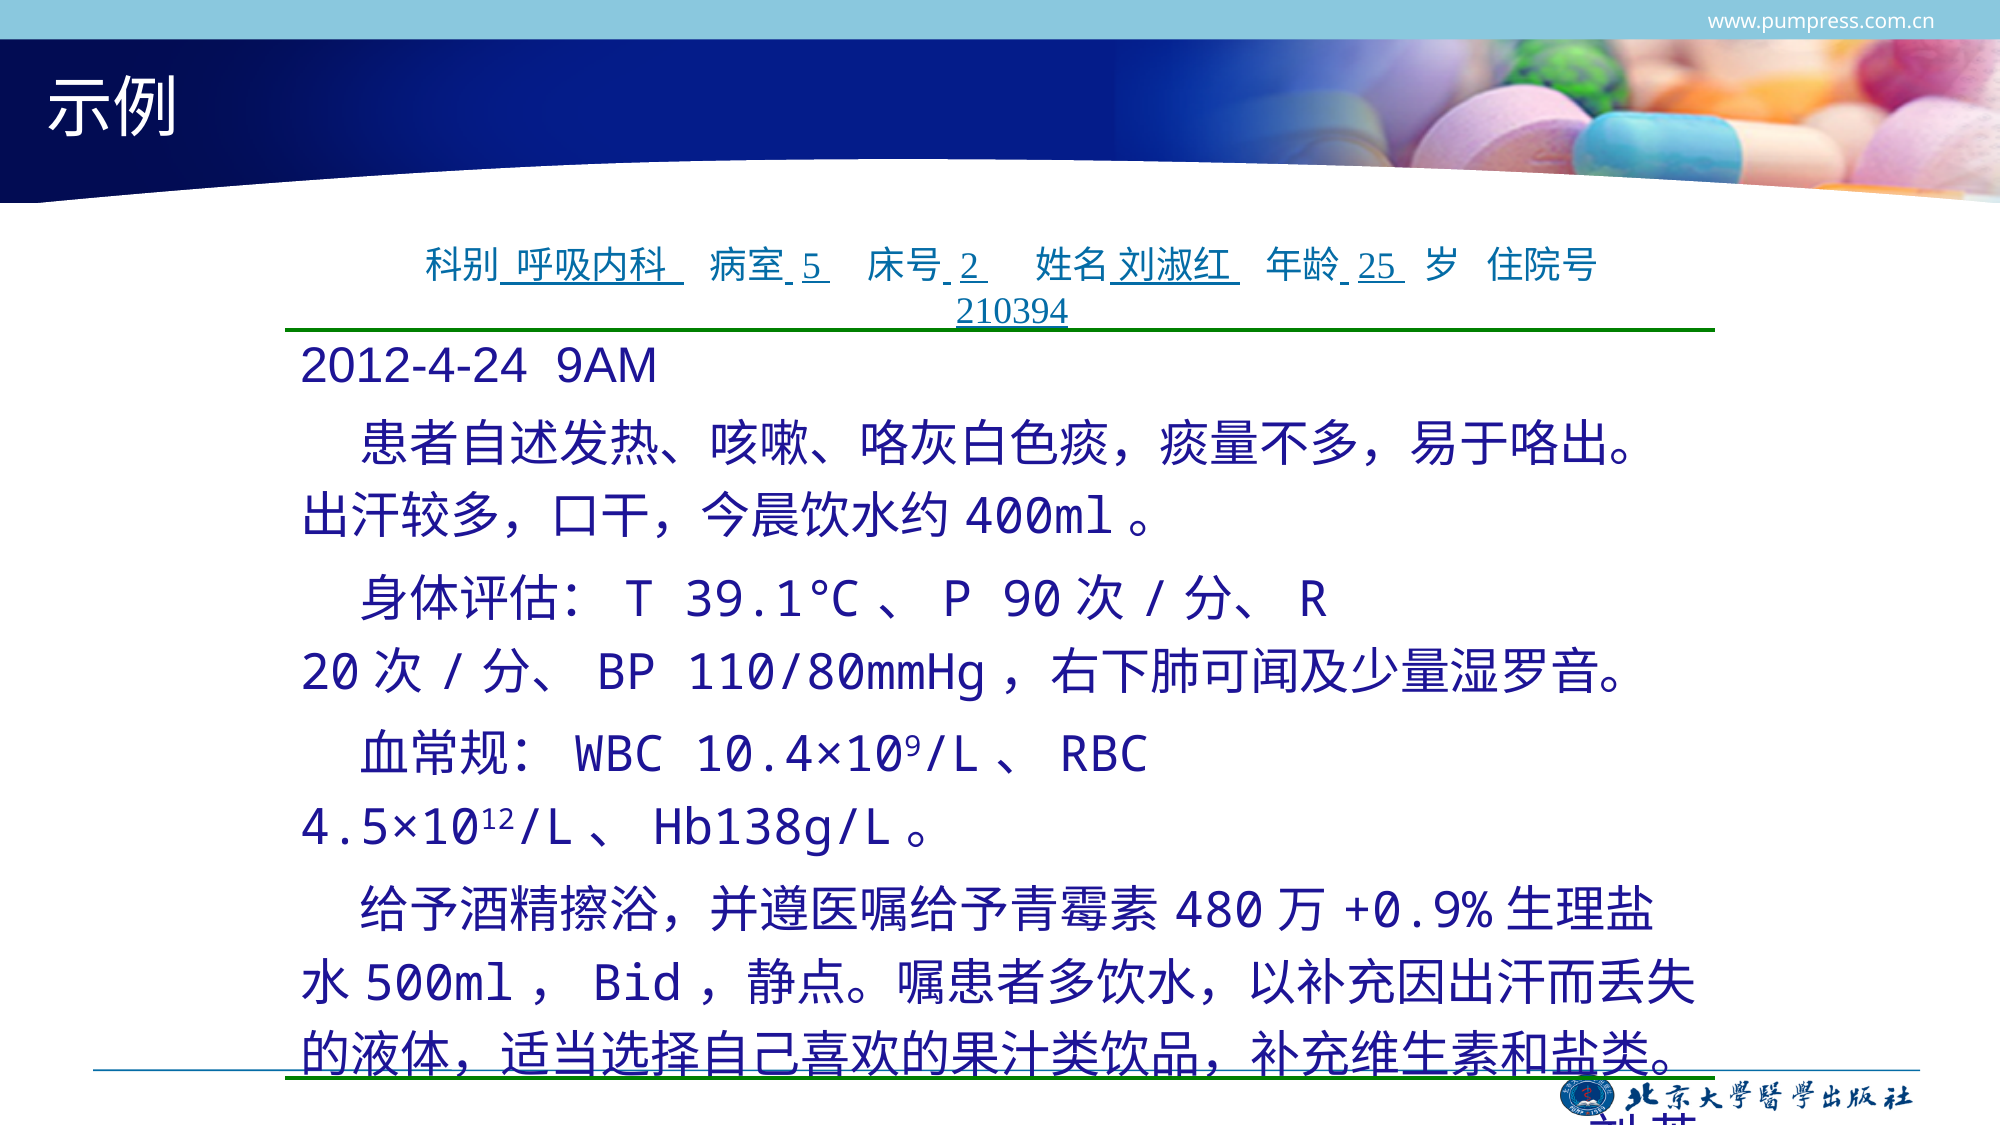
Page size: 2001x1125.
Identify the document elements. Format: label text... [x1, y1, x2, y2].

text_box 科别 呼吸内科 病室 5 床号 2 姓名 刘淑红 年龄 25 岁 住院号 210394 [362, 233, 1662, 328]
title 示例 [30, 58, 1799, 152]
slide_number www.pumpress.com.cn [1366, 0, 1951, 38]
table_header 2012-4-24 9AM 患者自述发热、咳嗽、咯灰白色痰，痰量不多，易于咯出。出汗较多，口干，今晨饮水约400ml。 身体评估：T 39.1℃、P 90次/分、R 20次/分、BP 110/80mmHg，右下肺可闻及少量湿罗音。 血常规：WBC 10.4×109/L、RBC 4.5×1012/L、Hb138g/L。 给予酒精擦浴，并遵医嘱给予青霉素480万+0.9%生理盐水500ml，Bid，静点。嘱患者多饮水，以补充因出汗而丢失的液体，适当选择自己喜欢的果汁类饮品，补充维生素和盐类。 刘 英 [285, 332, 1715, 1076]
picture [0, 40, 2000, 203]
picture [1560, 1074, 1915, 1118]
